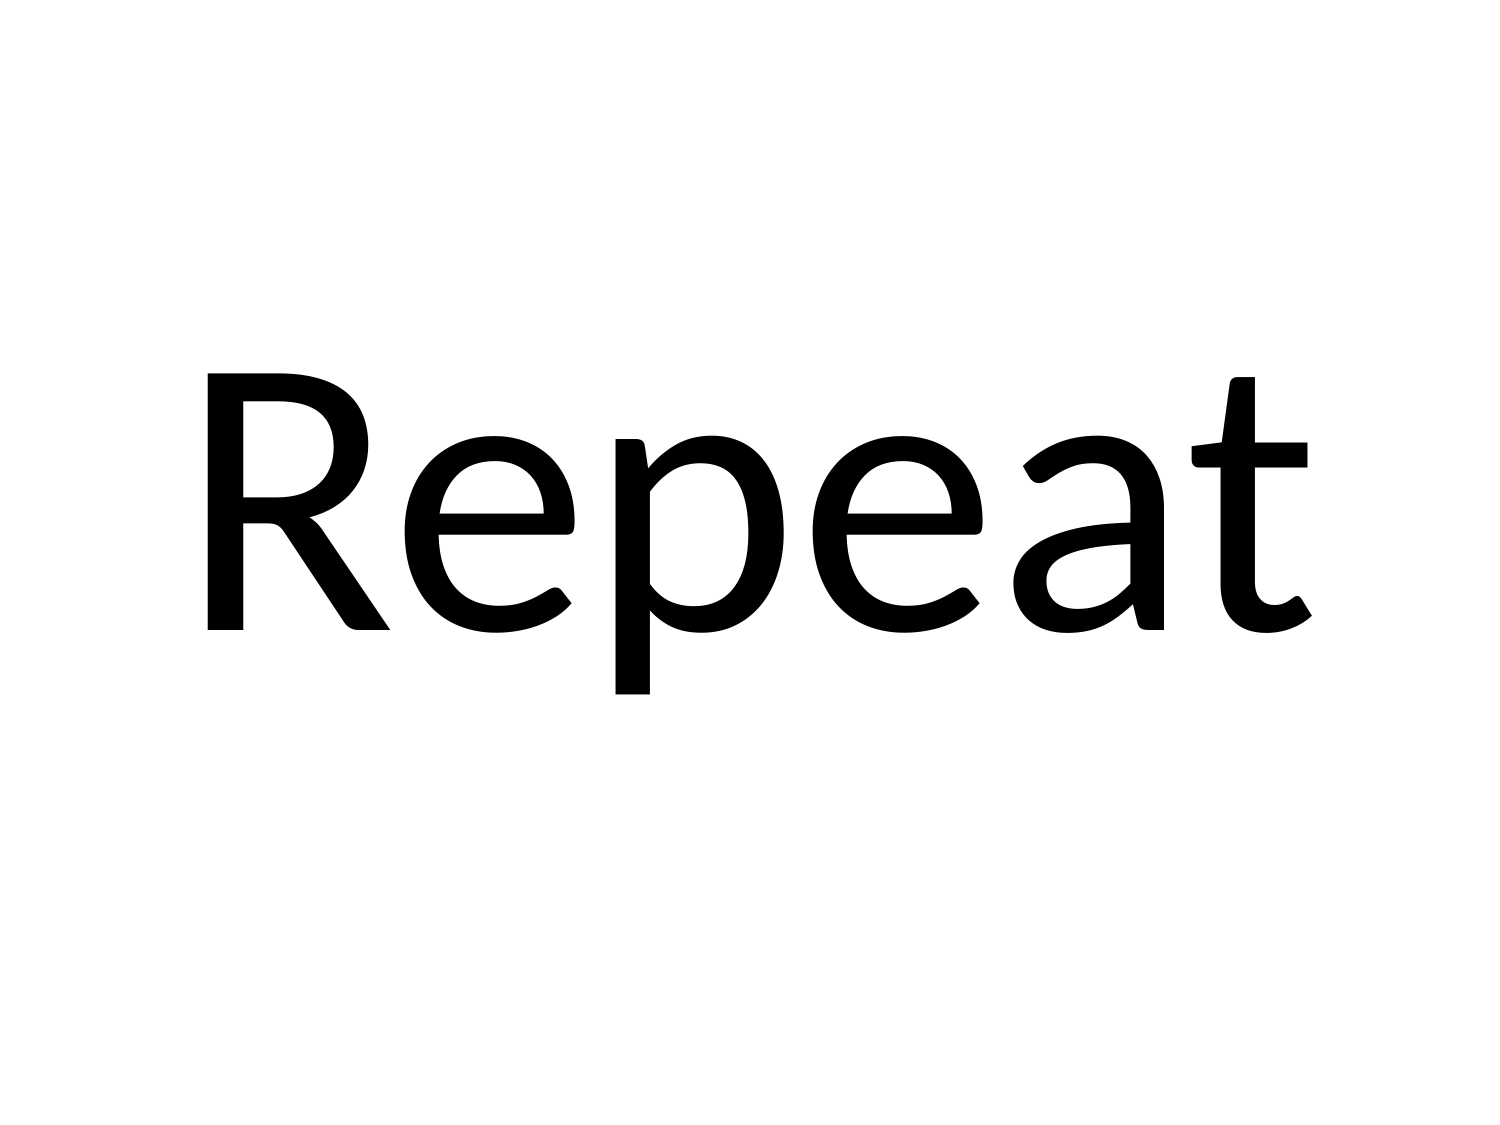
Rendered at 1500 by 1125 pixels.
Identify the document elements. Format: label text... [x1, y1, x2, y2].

title Repeat [112, 349, 1388, 591]
